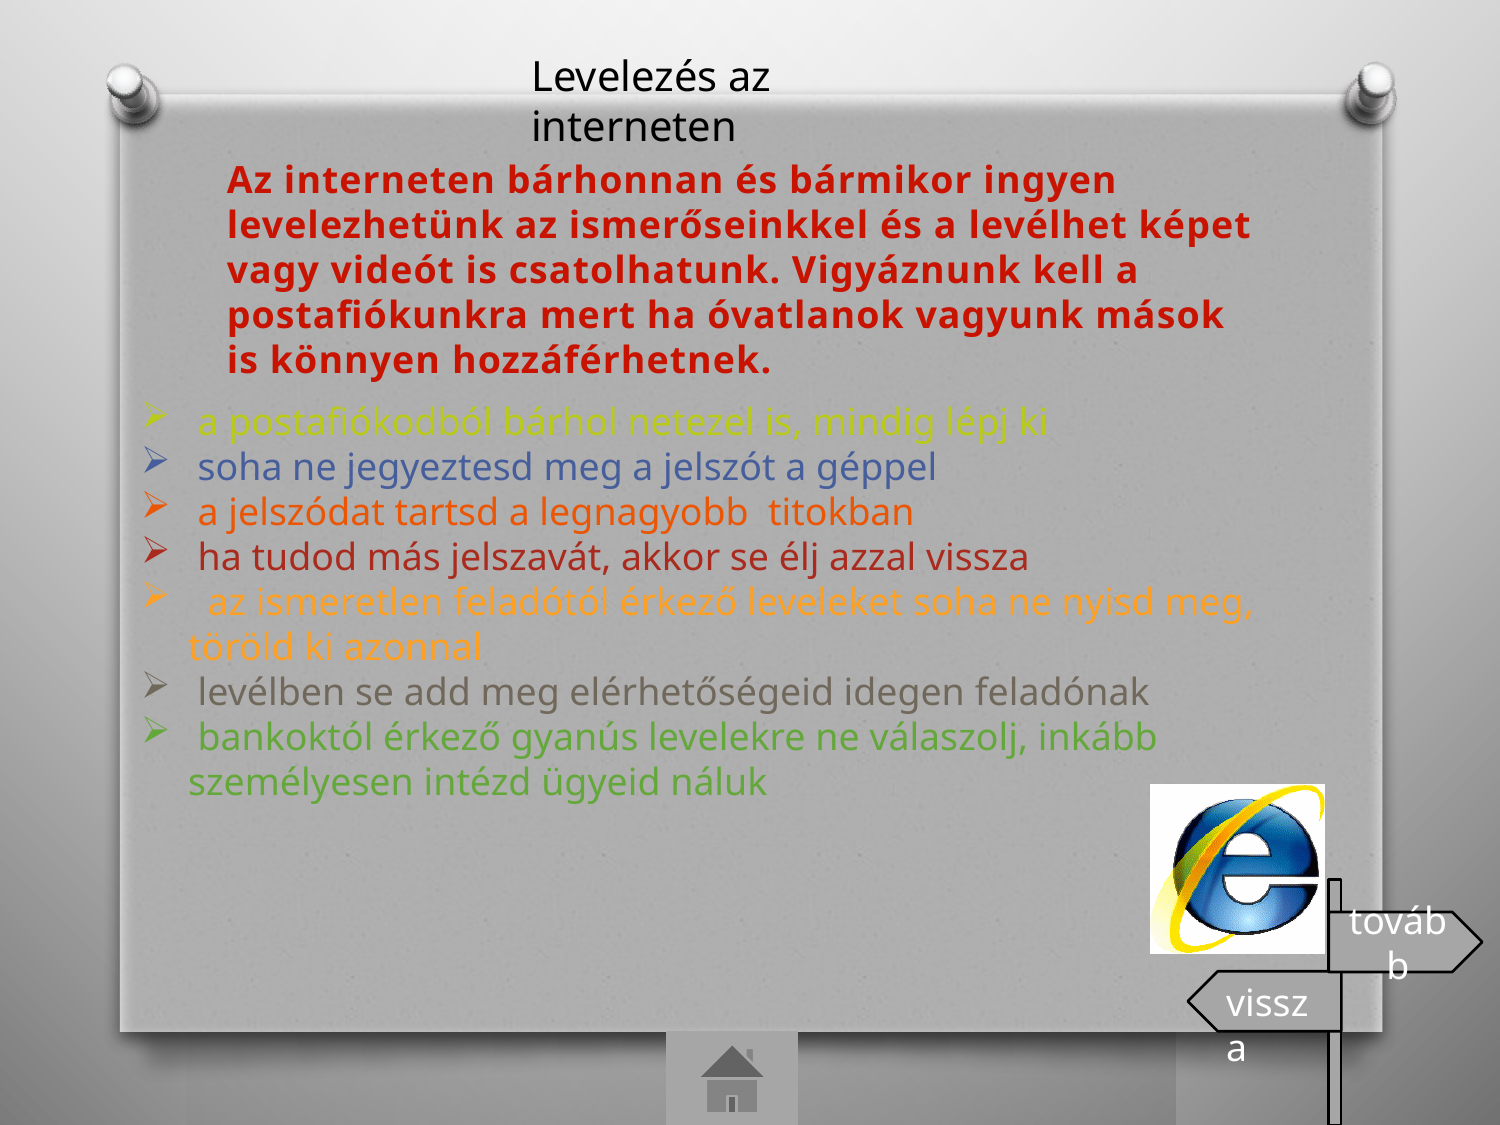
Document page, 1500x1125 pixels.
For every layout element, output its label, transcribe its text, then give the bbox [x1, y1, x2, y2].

text_box [666, 1031, 798, 1125]
text_box vissza [1211, 971, 1340, 1076]
text_box [1328, 878, 1342, 910]
text_box a postafiókodból bárhol netezel is, mindig lépj ki soha ne jegyeztesd meg a jelszót a géppel a jelszódat tartsd a legnagyobb titokban ha tudod más jelszavát, akkor se élj azzal vissza az ismeretlen feladótól érkező leveleket soha ne nyisd meg, töröld ki azonnal levélben se add meg elérhetőségeid idegen feladónak bankoktól érkező gyanús levelekre ne válaszolj, inkább személyesen intézd ügyeid náluk [126, 390, 1367, 810]
text_box Az interneten bárhonnan és bármikor ingyen levelezhetünk az ismerőseinkkel és a levélhet képet vagy videót is csatolhatunk. Vigyáznunk kell a postafiókunkra mert ha óvatlanok vagyunk mások is könnyen hozzáférhetnek. [212, 148, 1281, 389]
text_box tovább [1327, 910, 1484, 974]
picture [1317, 35, 1439, 156]
picture [75, 29, 198, 153]
picture [1150, 765, 1326, 972]
text_box [1327, 1033, 1342, 1125]
text_box Levelezés az interneten [516, 42, 966, 148]
text_box [1186, 977, 1211, 1027]
